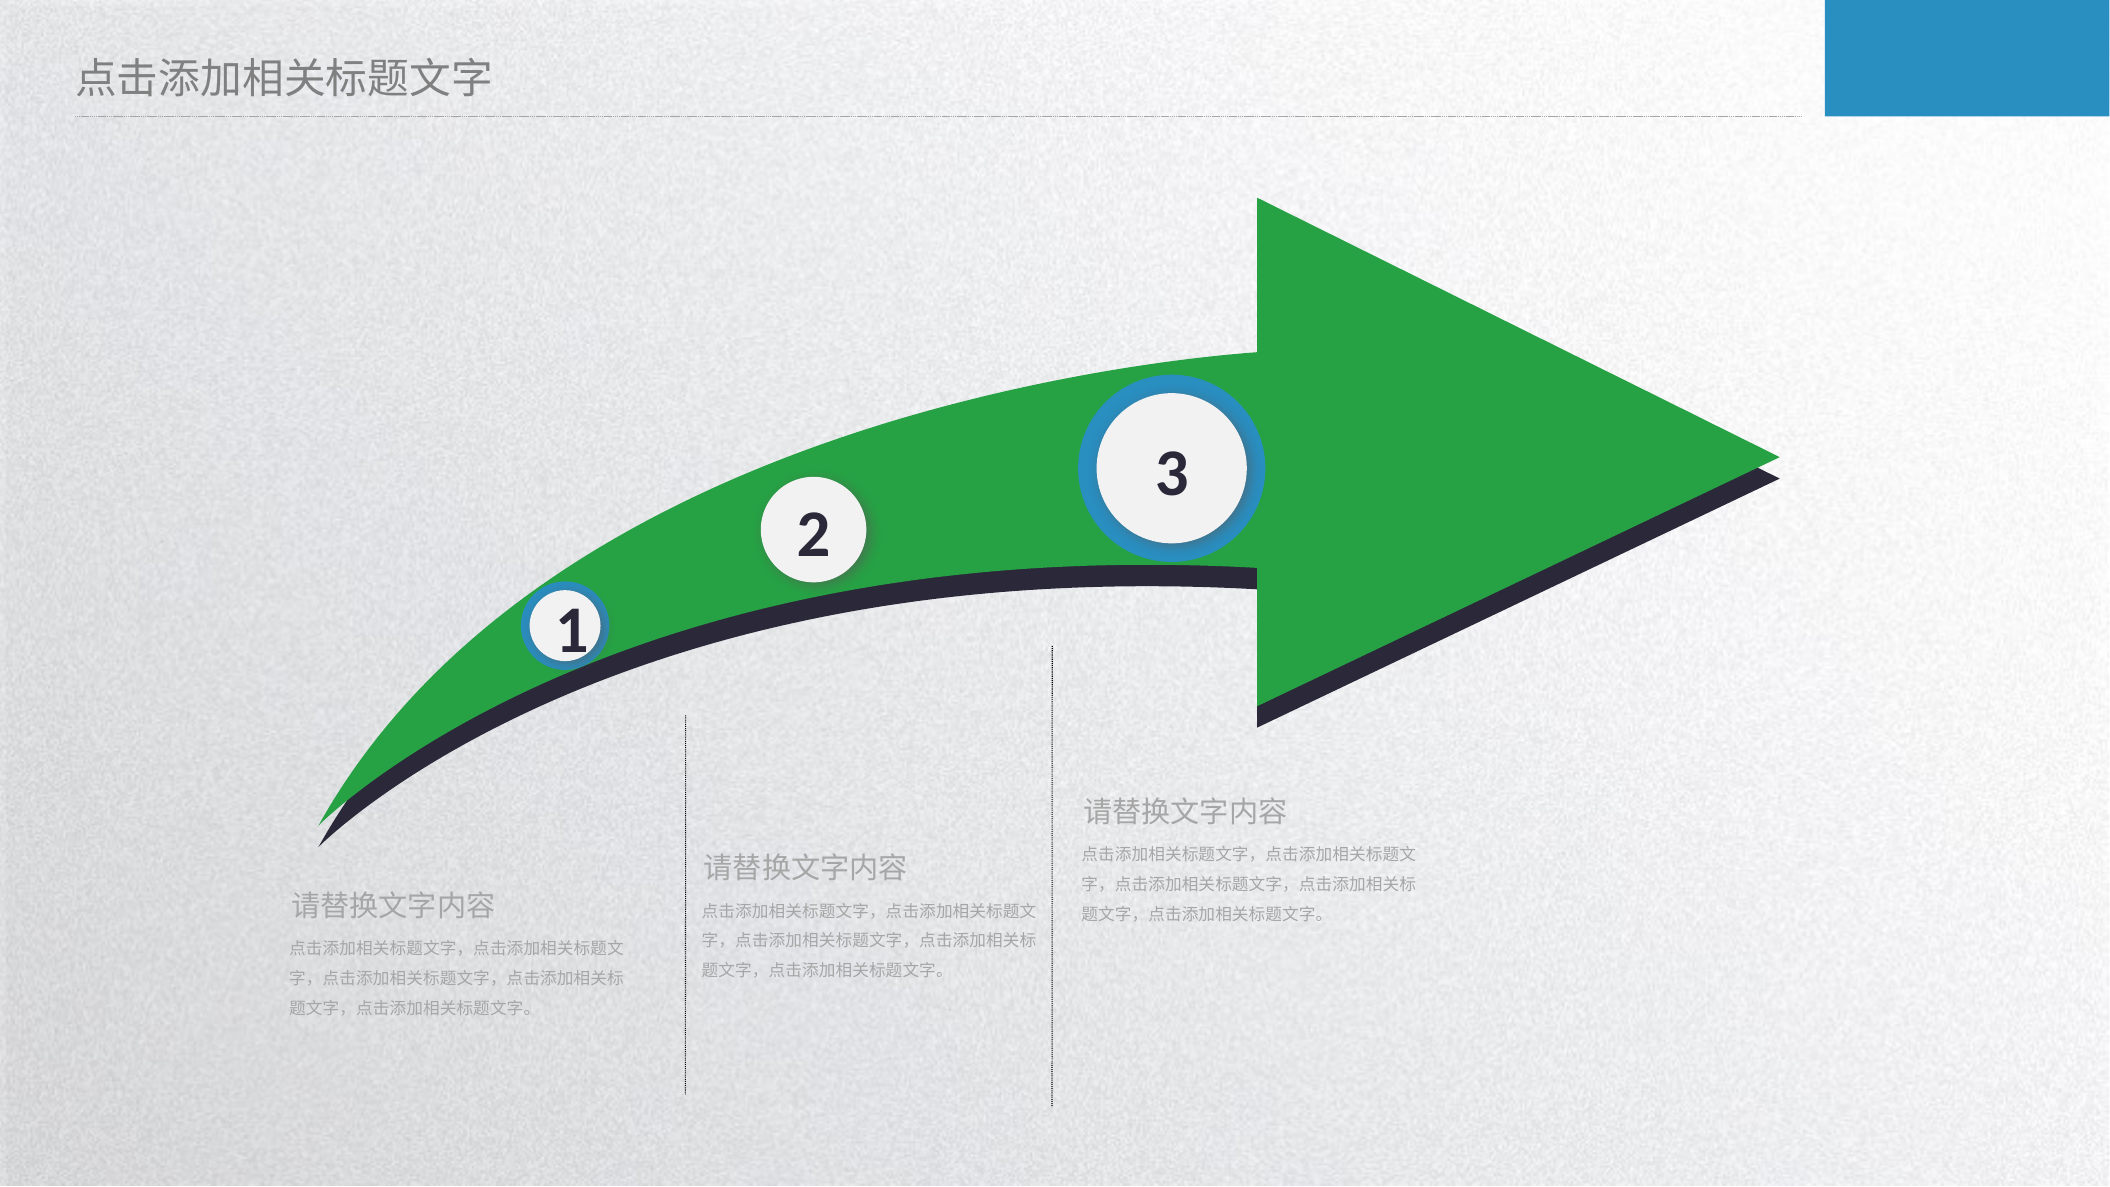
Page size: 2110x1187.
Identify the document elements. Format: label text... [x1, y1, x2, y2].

picture [0, 0, 2110, 1186]
text_box 点击添加相关标题文字，点击添加相关标题文字，点击添加相关标题文字，点击添加相关标题文字，点击添加相关标题文字。 [687, 892, 1066, 988]
text_box 点击添加相关标题文字，点击添加相关标题文字，点击添加相关标题文字，点击添加相关标题文字，点击添加相关标题文字。 [1067, 847, 1446, 932]
text_box 请替换文字内容 [687, 847, 1067, 892]
text_box 点击添加相关标题文字，点击添加相关标题文字，点击添加相关标题文字，点击添加相关标题文字，点击添加相关标题文字。 [275, 930, 653, 1025]
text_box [520, 581, 610, 670]
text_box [1078, 374, 1266, 562]
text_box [747, 463, 880, 596]
text_box 点击添加相关标题文字 [59, 44, 563, 107]
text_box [318, 197, 1780, 847]
text_box 请替换文字内容 [275, 871, 674, 930]
